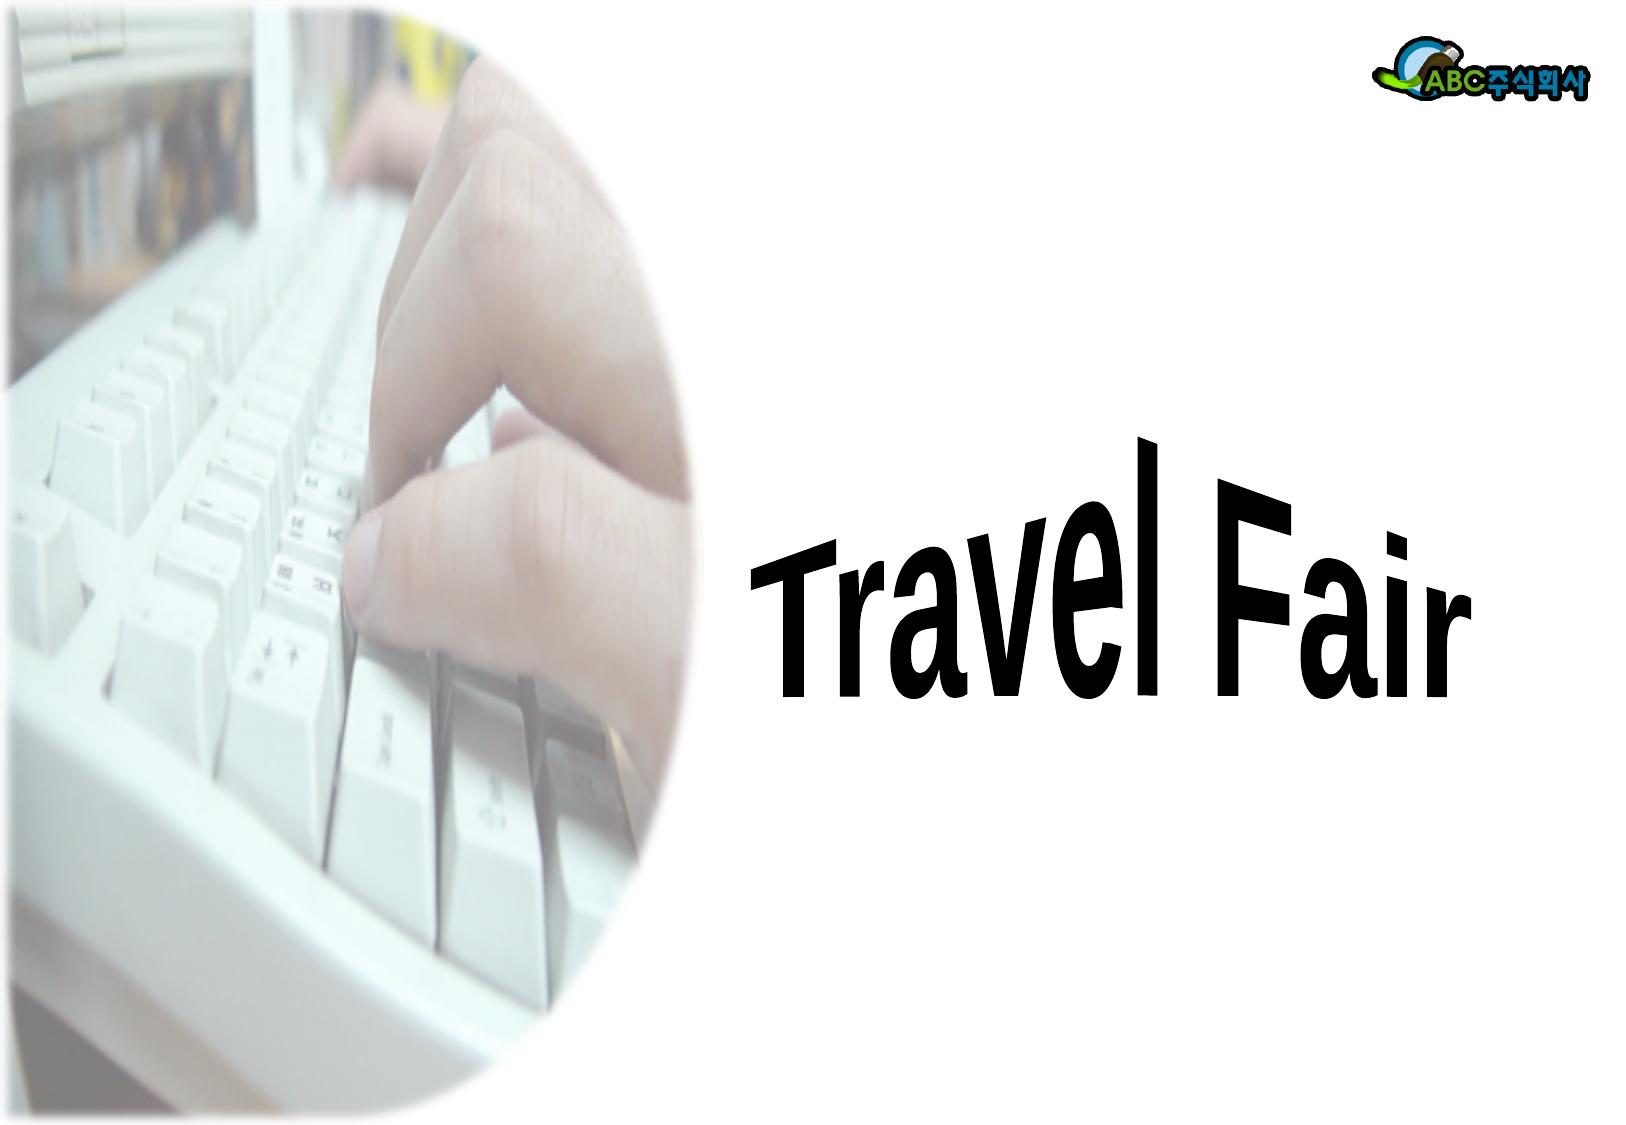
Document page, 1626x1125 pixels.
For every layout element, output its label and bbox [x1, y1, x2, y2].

text_box [16, 16, 687, 1108]
picture [1362, 29, 1597, 106]
